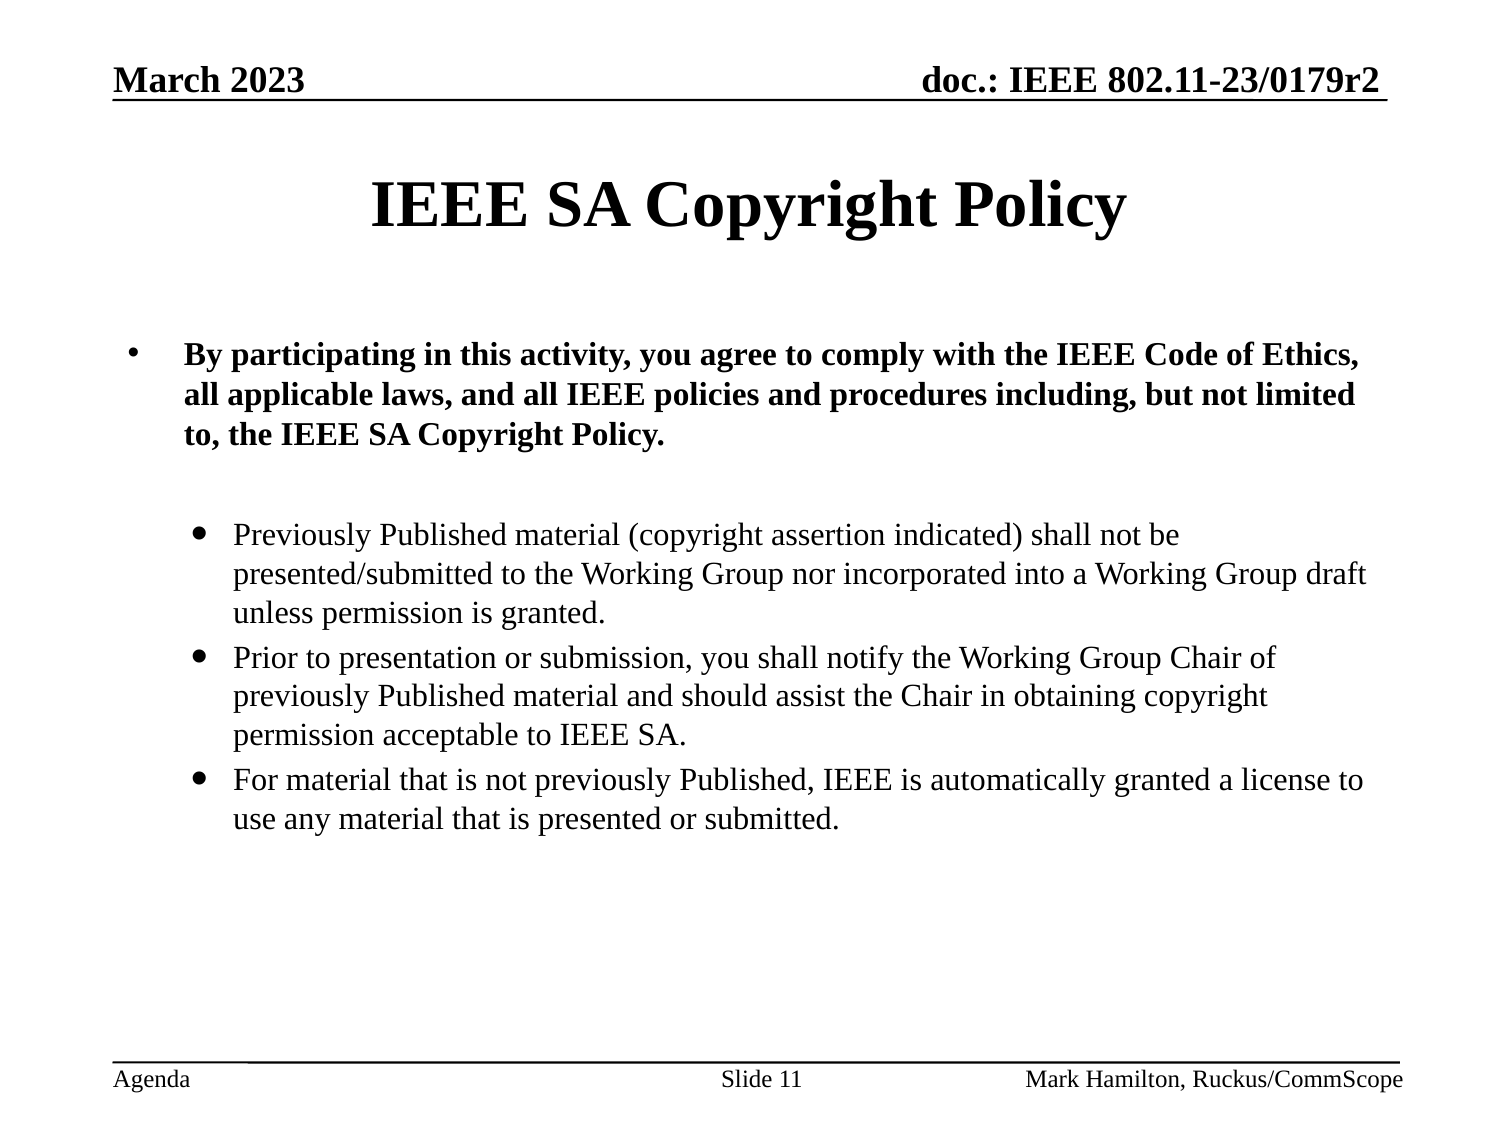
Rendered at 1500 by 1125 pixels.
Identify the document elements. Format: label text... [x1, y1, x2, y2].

list By participating in this activity, you agree to comply with the IEEE Code of Ethics, all applicable laws, and all IEEE policies and procedures including, but not limited to, the IEEE SA Copyright Policy. Previously Published material (copyright assertion indicated) shall not be presented/submitted to the Working Group nor incorporated into a Working Group draft unless permission is granted. Prior to presentation or submission, you shall notify the Working Group Chair of previously Published material and should assist the Chair in obtaining copyright permission acceptable to IEEE SA. For material that is not previously Published, IEEE is automatically granted a license to use any material that is presented or submitted. [112, 324, 1388, 1000]
title IEEE SA Copyright Policy [112, 112, 1388, 288]
